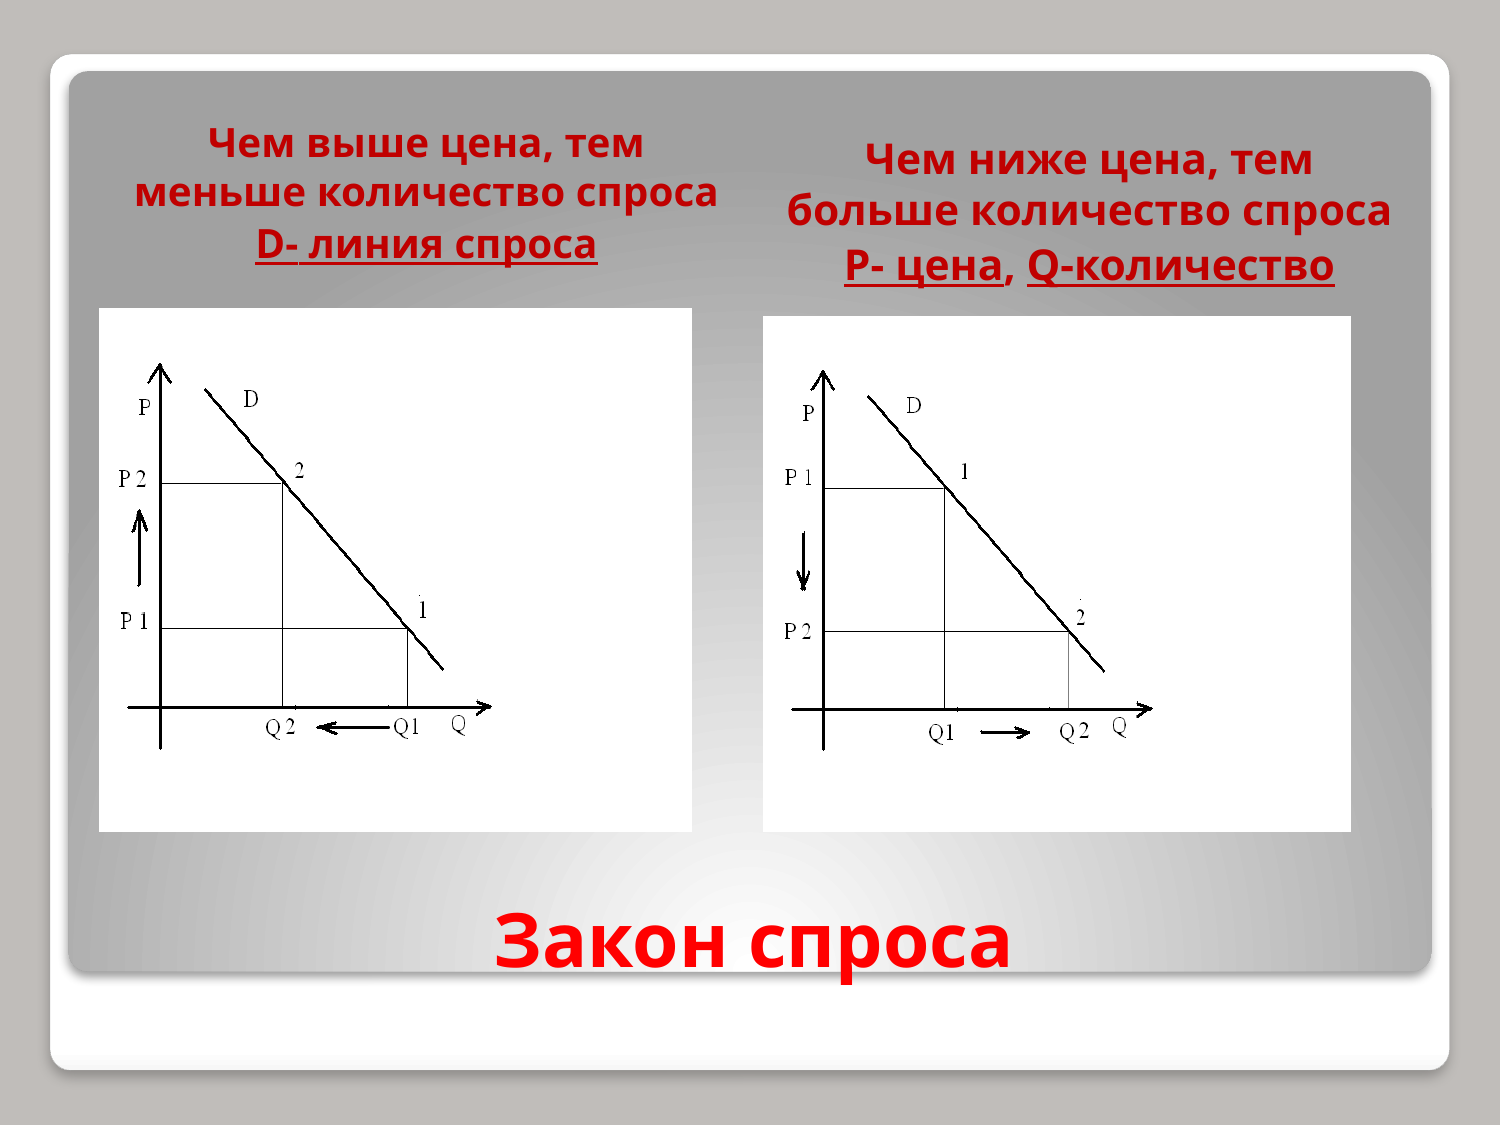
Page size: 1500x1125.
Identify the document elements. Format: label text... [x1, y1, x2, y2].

title Закон спроса [82, 867, 1425, 990]
list Чем ниже цена, тем больше количество спроса P- цена, Q-количество [763, 117, 1409, 305]
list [99, 308, 692, 833]
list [762, 316, 1351, 833]
list Чем выше цена, тем меньше количество спроса D- линия спроса [99, 95, 745, 282]
